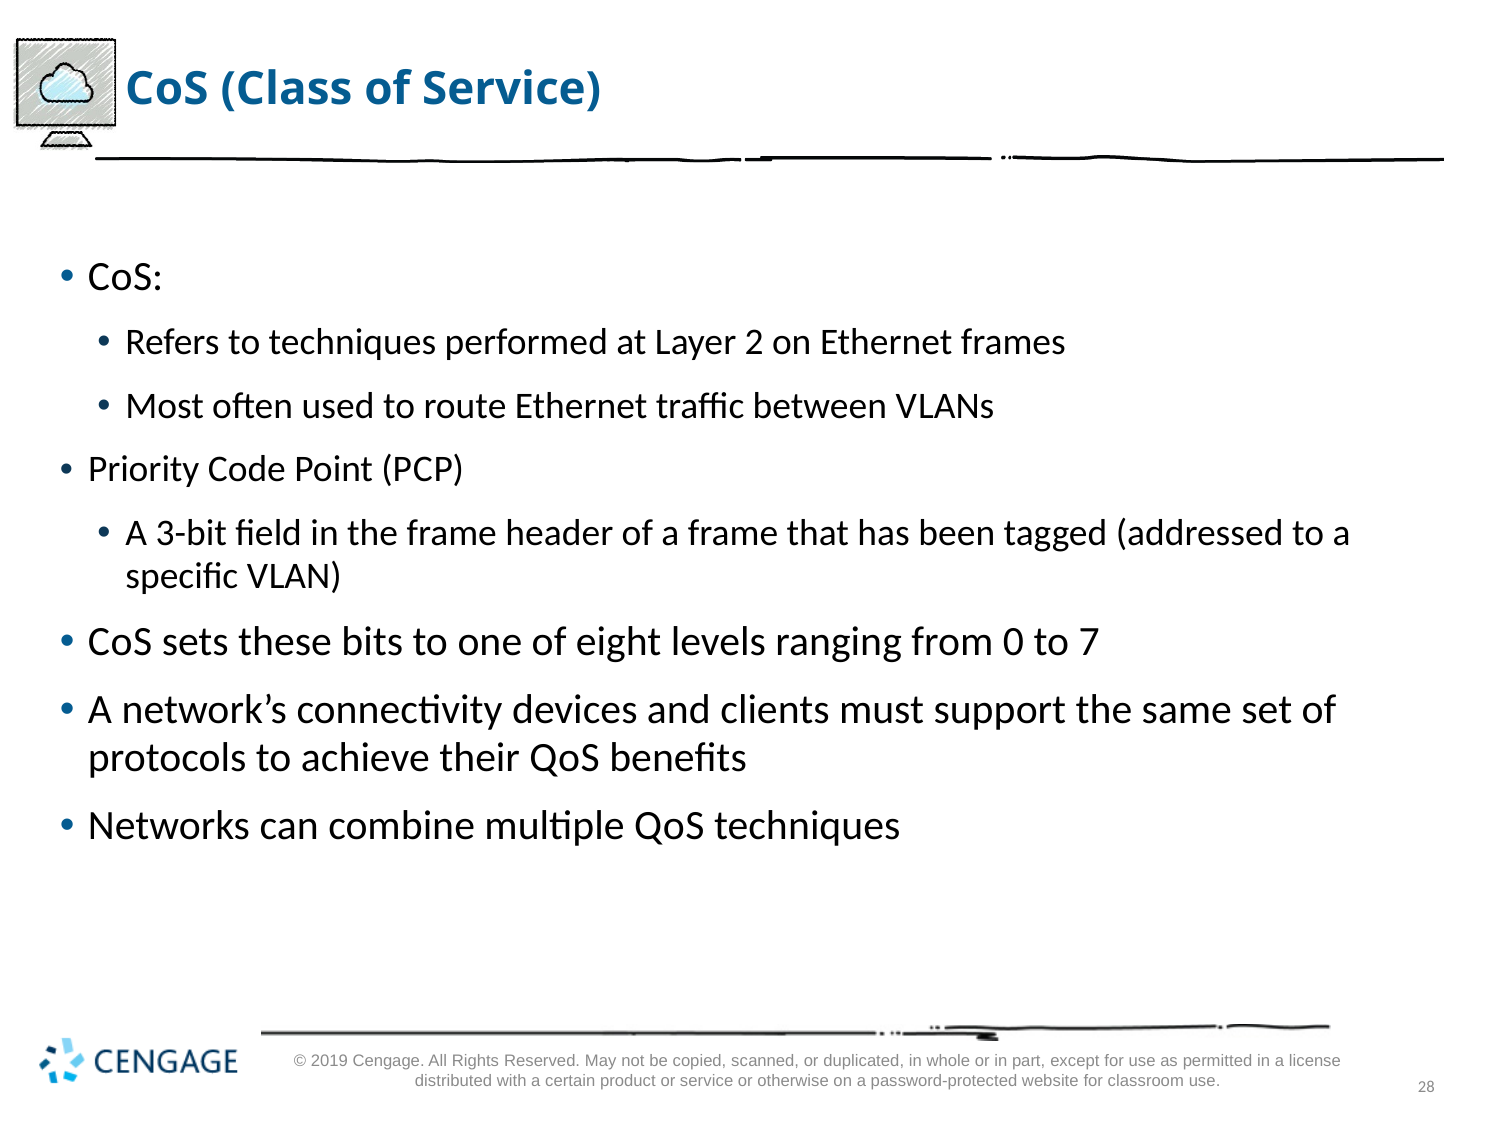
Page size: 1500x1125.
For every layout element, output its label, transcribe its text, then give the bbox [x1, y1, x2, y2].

picture [13, 36, 117, 151]
list C o S: Refers to techniques performed at Layer 2 on Ethernet frames Most often used to route Ethernet traffic between V LANs Priority Code Point (P C P) A 3-bit field in the frame header of a frame that has been tagged (addressed to a specific V LAN) C o S sets these bits to one of eight levels ranging from 0 to 7 A network’s connectivity devices and clients must support the same set of protocols to achieve their Q o S benefits Networks can combine multiple Q o S techniques [59, 252, 1441, 856]
footer © 2019 Cengage. All Rights Reserved. May not be copied, scanned, or duplicated, in whole or in part, except for use as permitted in a license distributed with a certain product or service or otherwise on a password-protected website for classroom use. [262, 1050, 1375, 1091]
picture [95, 155, 1444, 163]
title C o S (Class of Service) [125, 66, 1442, 116]
picture [261, 1024, 1331, 1041]
picture [19, 1024, 250, 1096]
